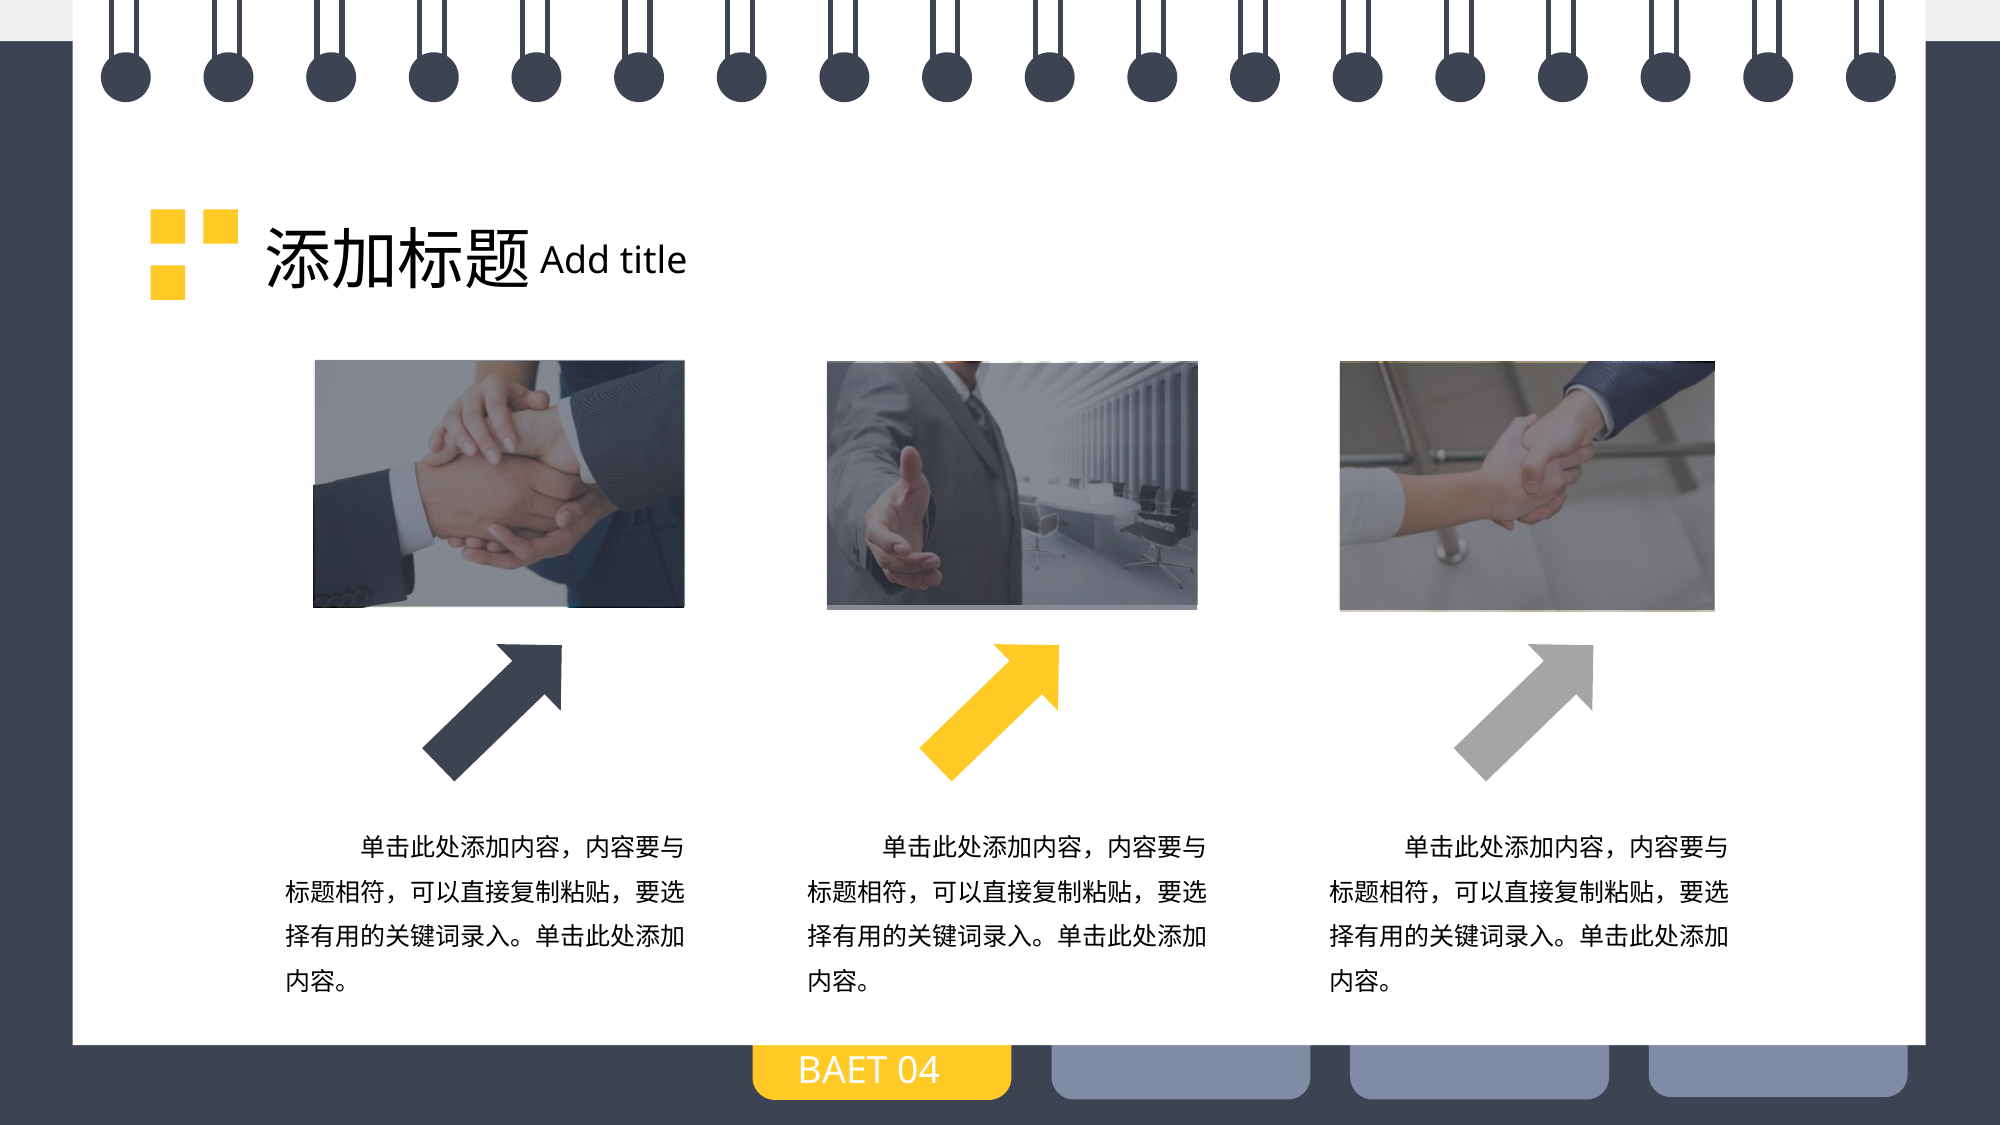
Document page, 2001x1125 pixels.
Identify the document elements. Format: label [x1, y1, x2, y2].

text_box [826, 361, 1198, 610]
text_box [150, 209, 238, 300]
text_box [1050, 1046, 1312, 1101]
text_box [313, 359, 686, 609]
text_box [0, 42, 2000, 1125]
text_box [1926, 0, 2000, 42]
text_box [1339, 361, 1715, 612]
text_box [1349, 1046, 1611, 1101]
text_box [752, 1046, 1012, 1100]
text_box [0, 0, 72, 42]
text_box [1647, 1046, 1909, 1099]
text_box [72, 0, 1926, 1046]
